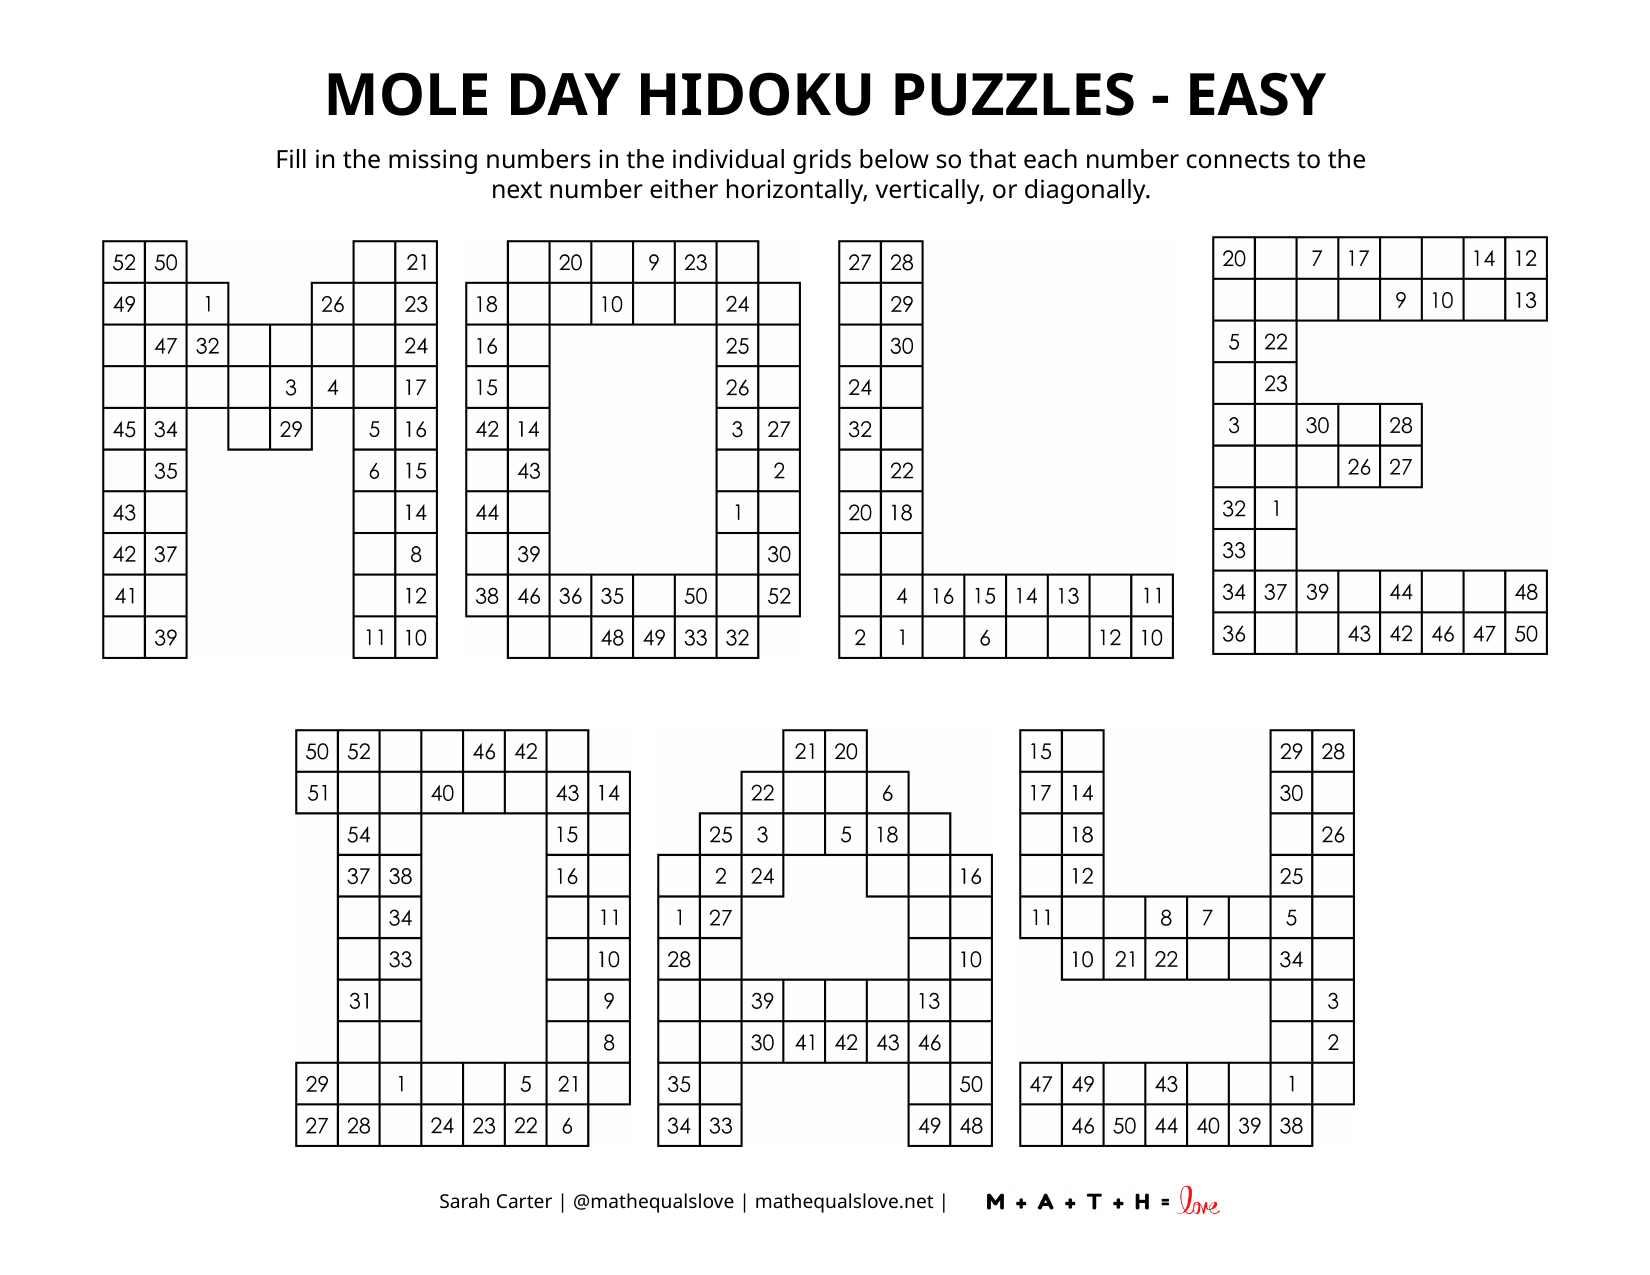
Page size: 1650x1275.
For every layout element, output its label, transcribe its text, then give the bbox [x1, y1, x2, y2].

picture [101, 238, 440, 660]
picture [293, 727, 632, 1149]
text_box MOLE DAY HIDOKU PUZZLES - EASY [76, 50, 1574, 135]
text_box Sarah Carter | @mathequalslove | mathequalslove.net | [424, 1182, 1259, 1220]
picture [1018, 727, 1357, 1149]
text_box Fill in the missing numbers in the individual grids below so that each number connects to the next number either horizontally, vertically, or diagonally. [0, 135, 1650, 211]
picture [1210, 235, 1549, 657]
picture [978, 1183, 1226, 1218]
picture [464, 238, 802, 660]
picture [655, 727, 994, 1149]
picture [837, 238, 1176, 660]
